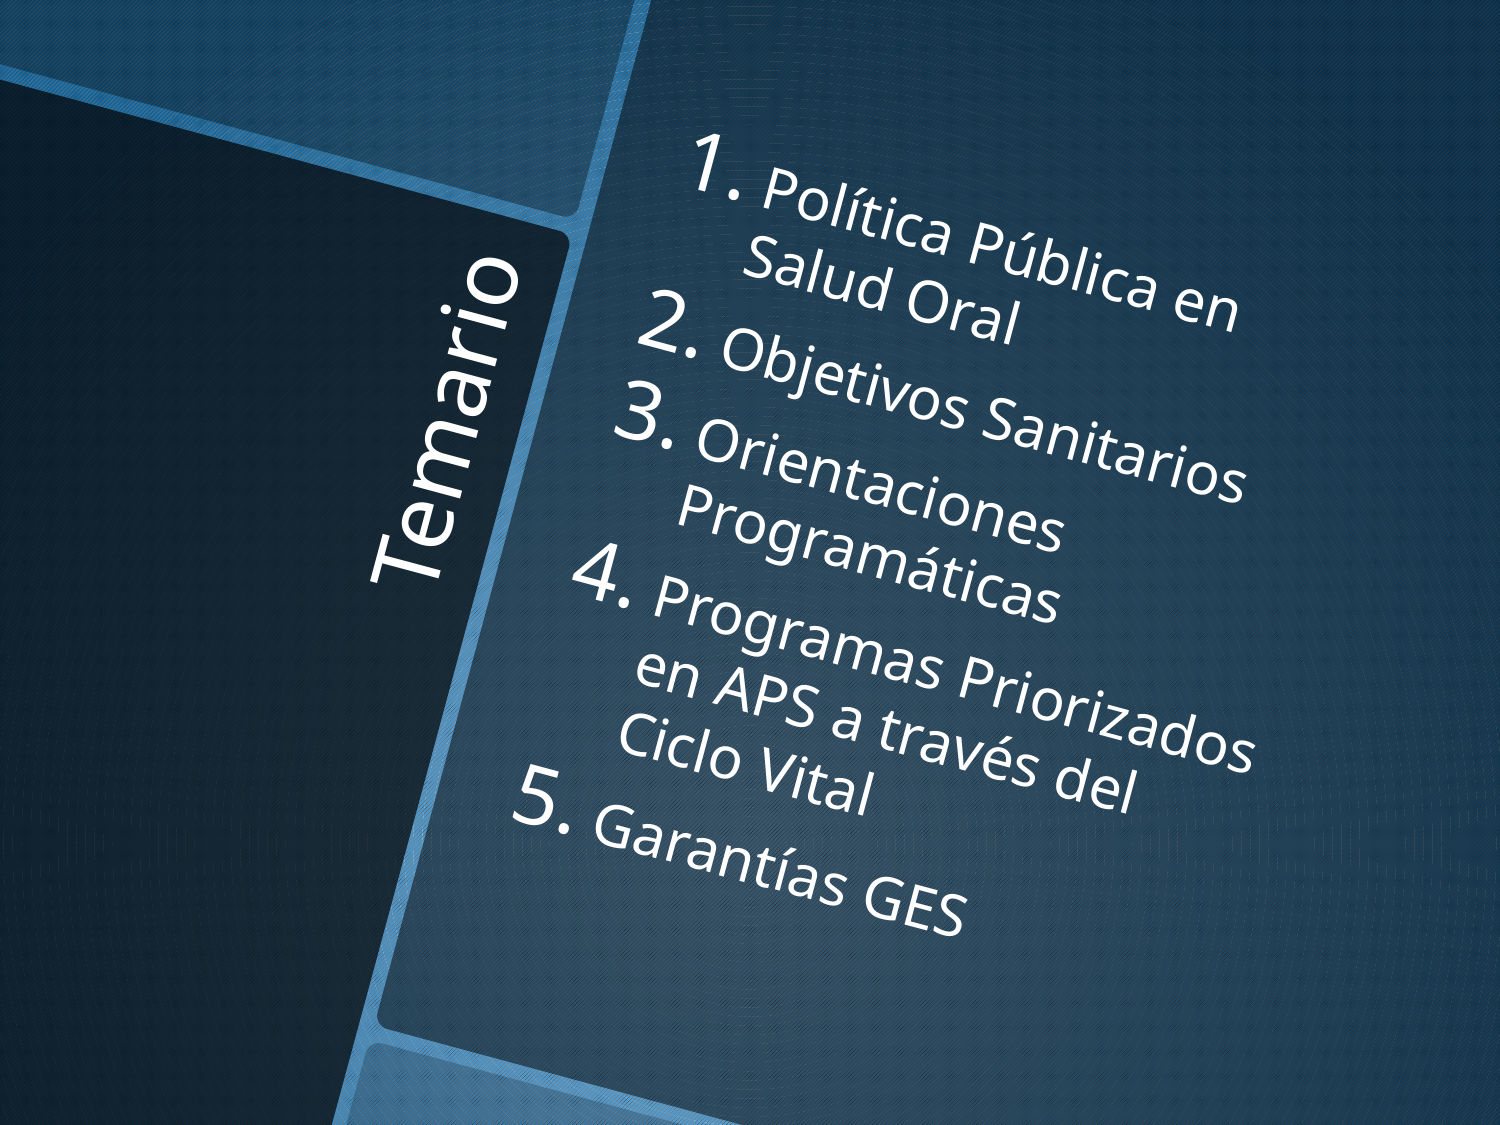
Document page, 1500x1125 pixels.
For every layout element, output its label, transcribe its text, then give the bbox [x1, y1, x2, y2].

list Política Pública en Salud Oral Objetivos Sanitarios Orientaciones Programáticas Programas Priorizados en APS a través del Ciclo Vital Garantías GES [476, 72, 1430, 1075]
title Temario [69, 181, 554, 1056]
